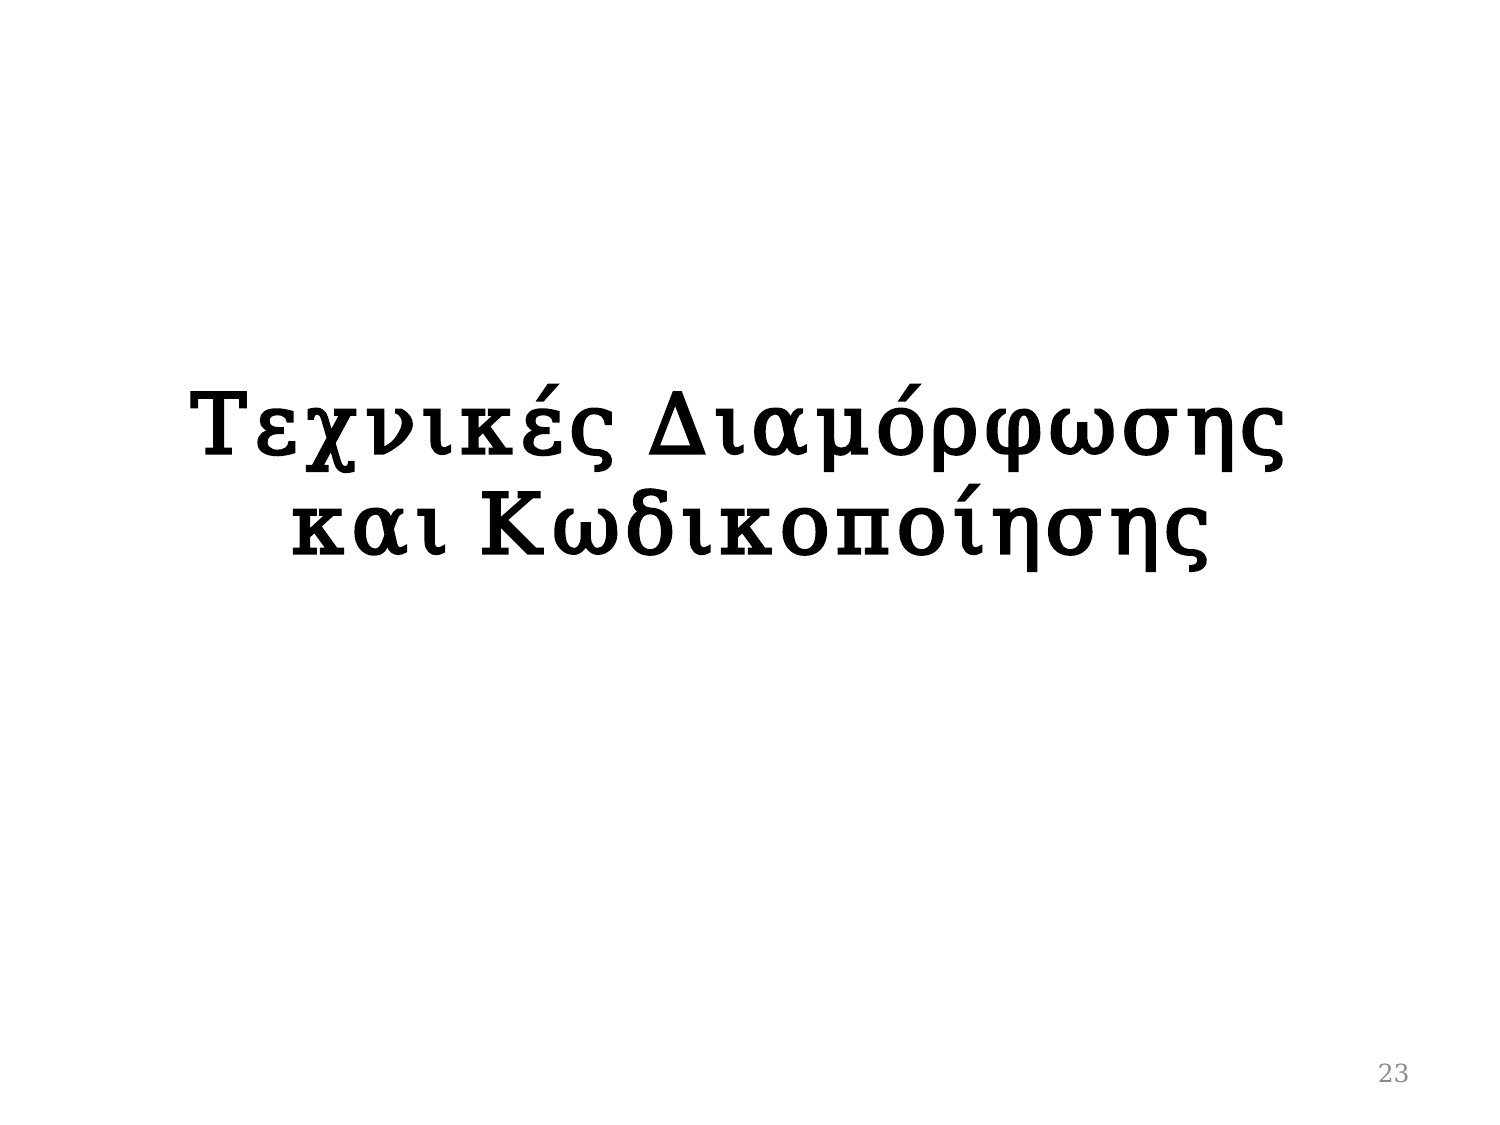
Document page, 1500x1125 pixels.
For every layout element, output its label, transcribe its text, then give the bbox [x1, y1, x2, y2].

title Τεχνικές Διαμόρφωσης και Κωδικοποίησης [112, 349, 1388, 591]
slide_number 23 [1074, 1042, 1425, 1103]
